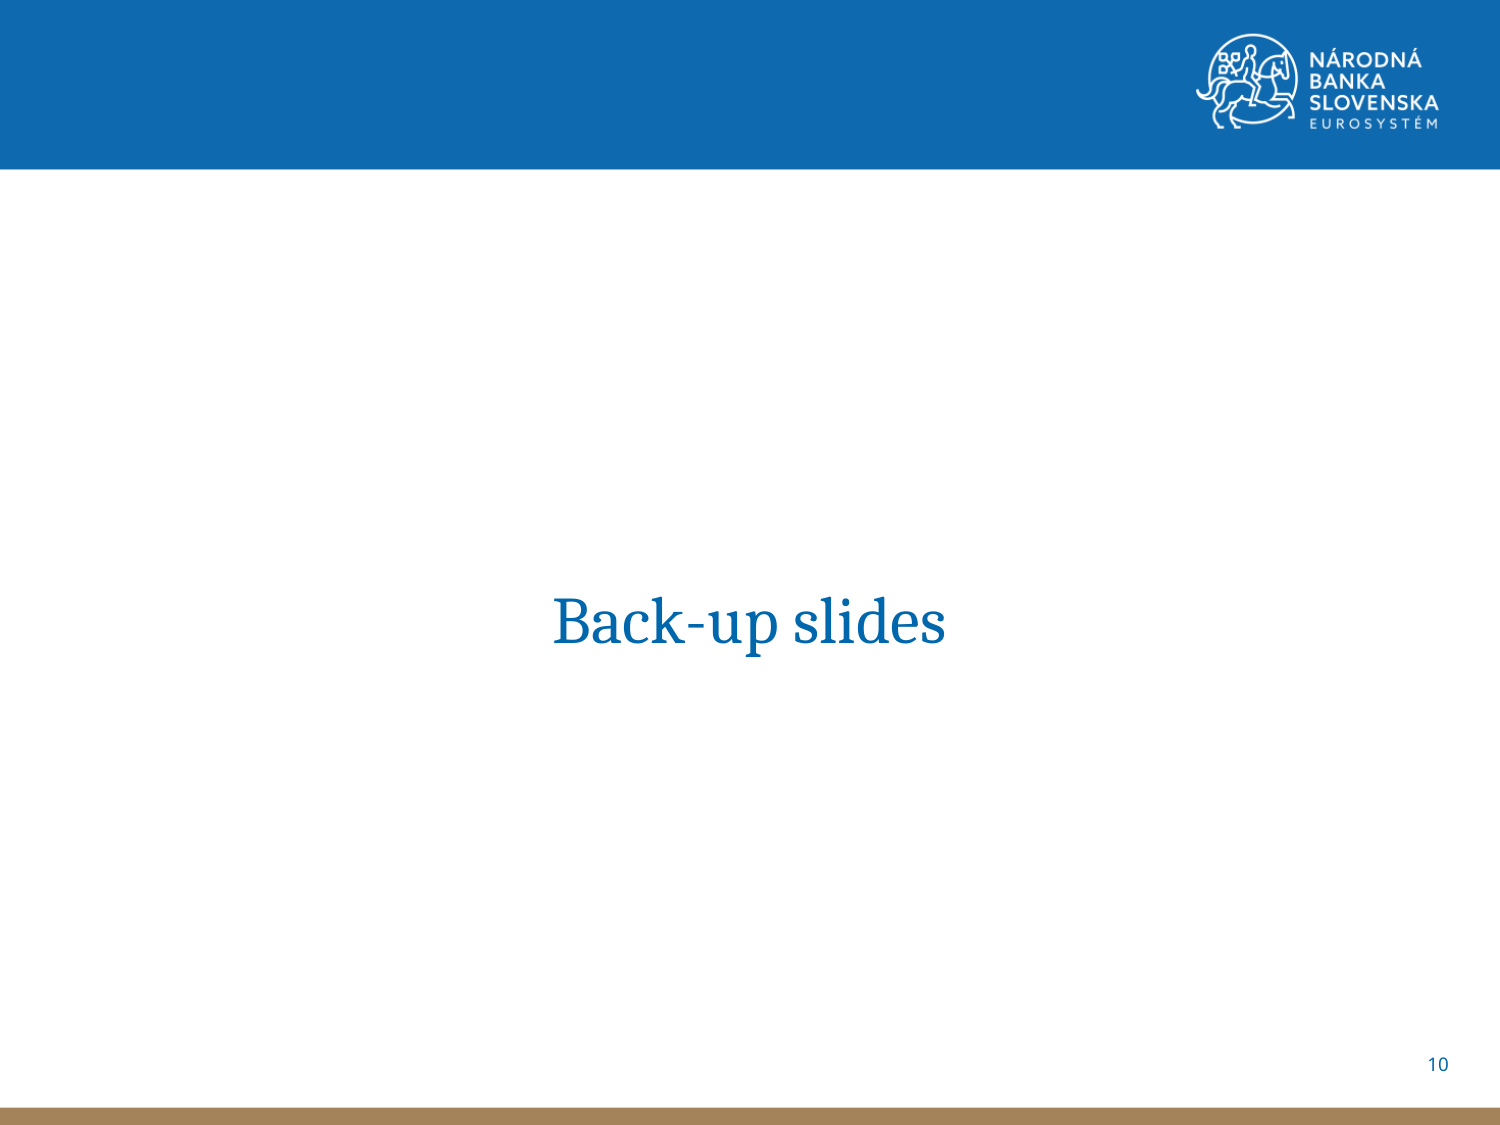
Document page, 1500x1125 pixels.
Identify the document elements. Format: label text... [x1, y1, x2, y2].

slide_number 10 [1281, 1045, 1464, 1106]
list Back-up slides [103, 223, 1397, 1020]
picture [0, 0, 1500, 1125]
